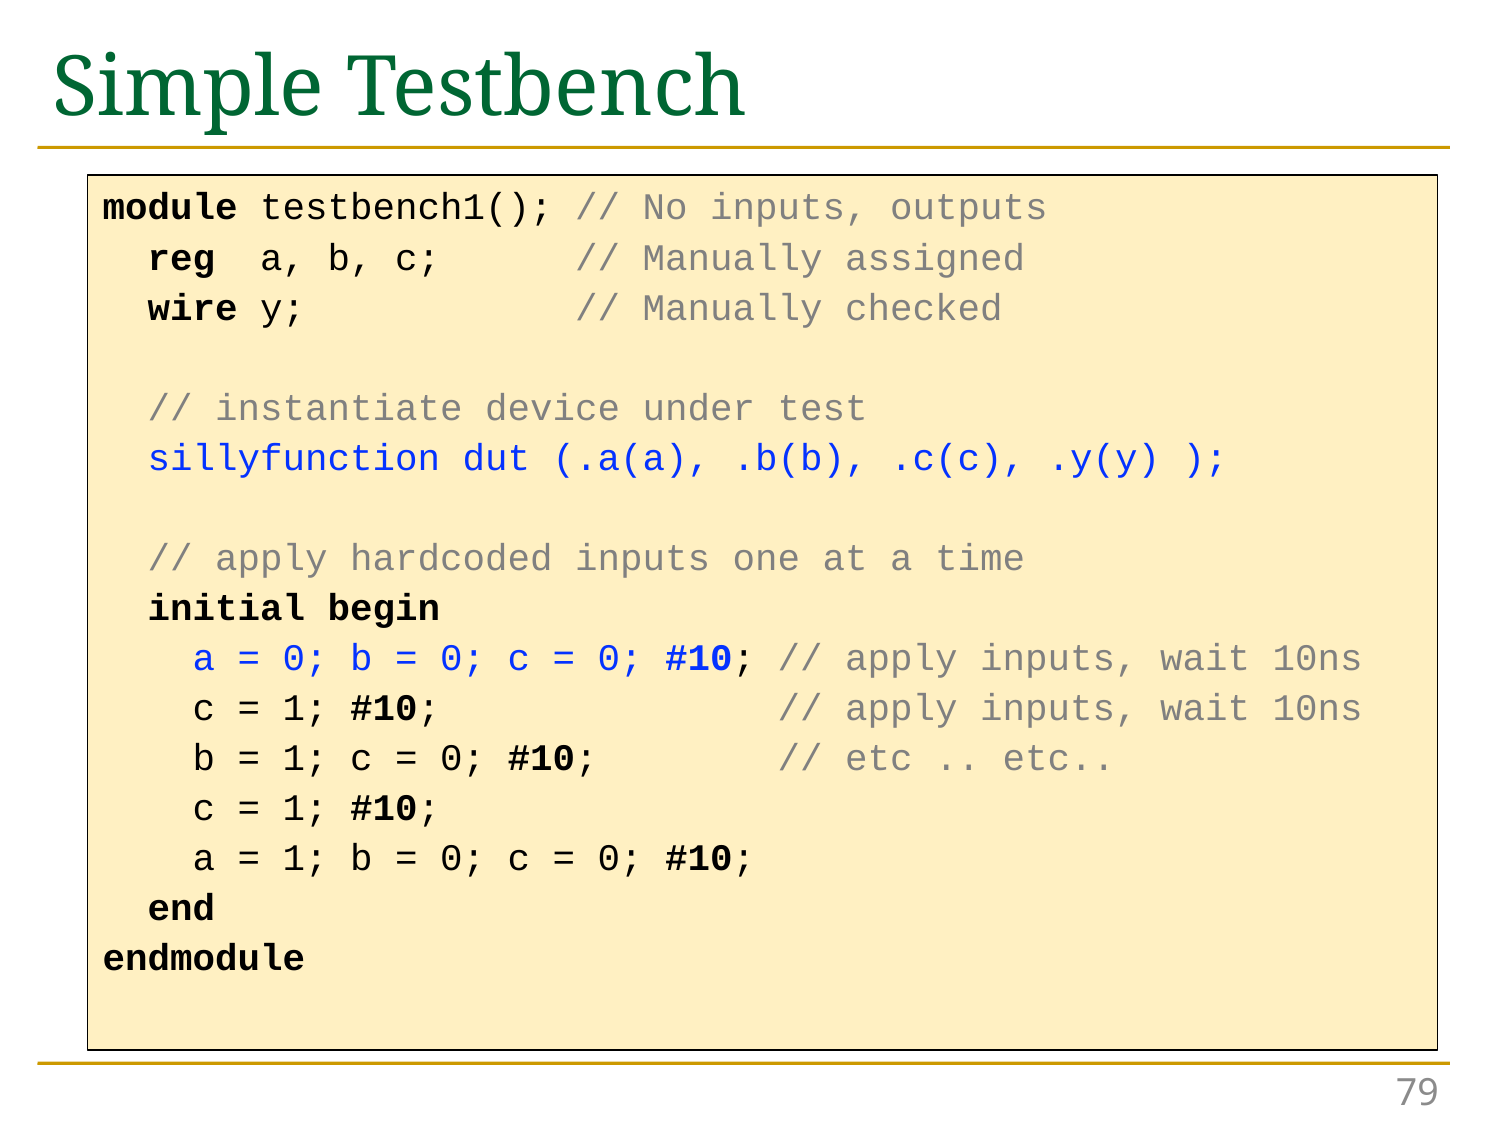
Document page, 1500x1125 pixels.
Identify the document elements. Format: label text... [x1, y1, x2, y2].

text_box module testbench1(); // No inputs, outputs reg a, b, c; // Manually assigned wire y; // Manually checked // instantiate device under test sillyfunction dut (.a(a), .b(b), .c(c), .y(y) ); // apply hardcoded inputs one at a time initial begin a = 0; b = 0; c = 0; #10; // apply inputs, wait 10ns c = 1; #10; // apply inputs, wait 10ns b = 1; c = 0; #10; // etc .. etc.. c = 1; #10; a = 1; b = 0; c = 0; #10; end endmodule [87, 174, 1438, 1050]
title Simple Testbench [37, 24, 1450, 200]
slide_number 79 [1116, 1063, 1454, 1124]
